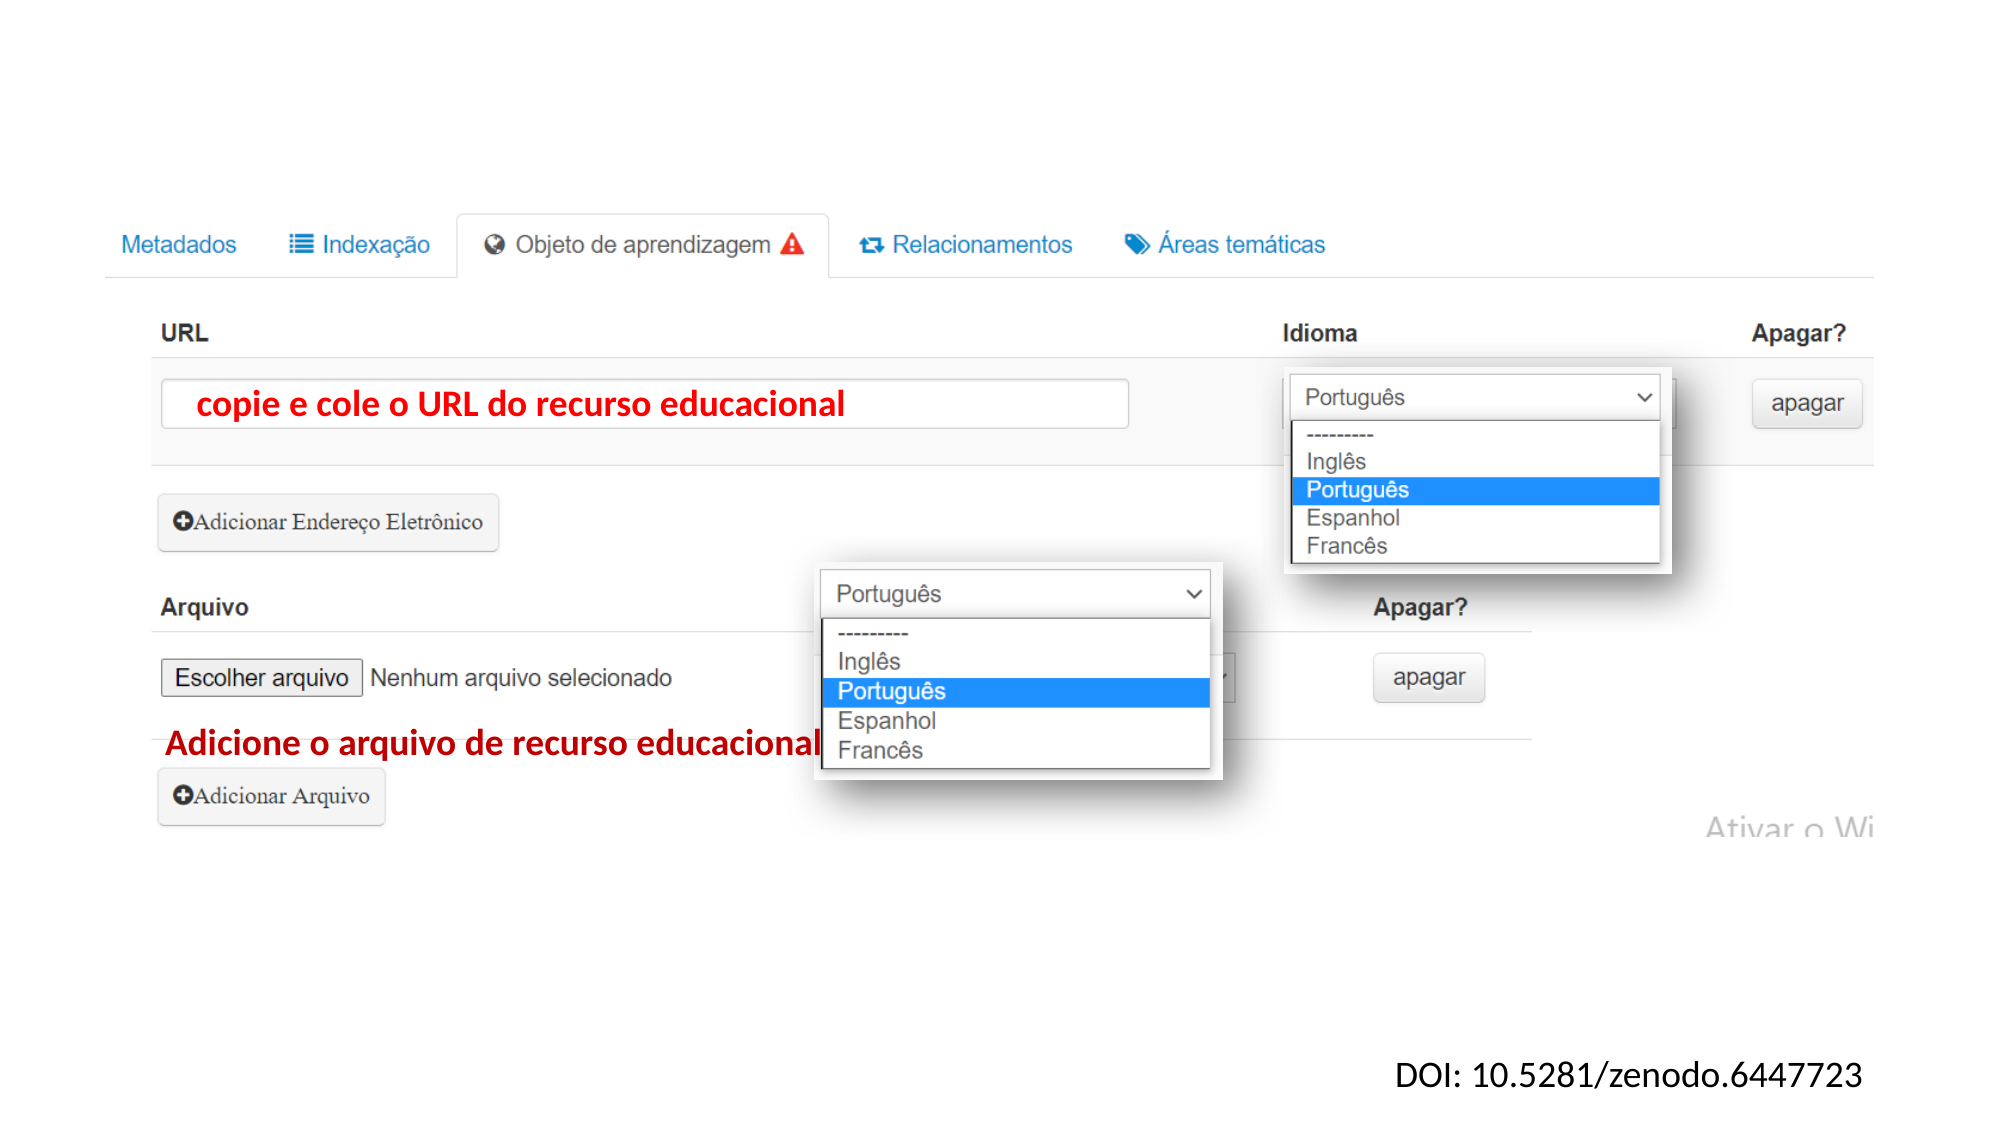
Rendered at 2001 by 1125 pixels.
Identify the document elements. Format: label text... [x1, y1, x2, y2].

text_box DOI: 10.5281/zenodo.6447723 [1380, 1042, 1964, 1103]
picture [105, 186, 1874, 837]
